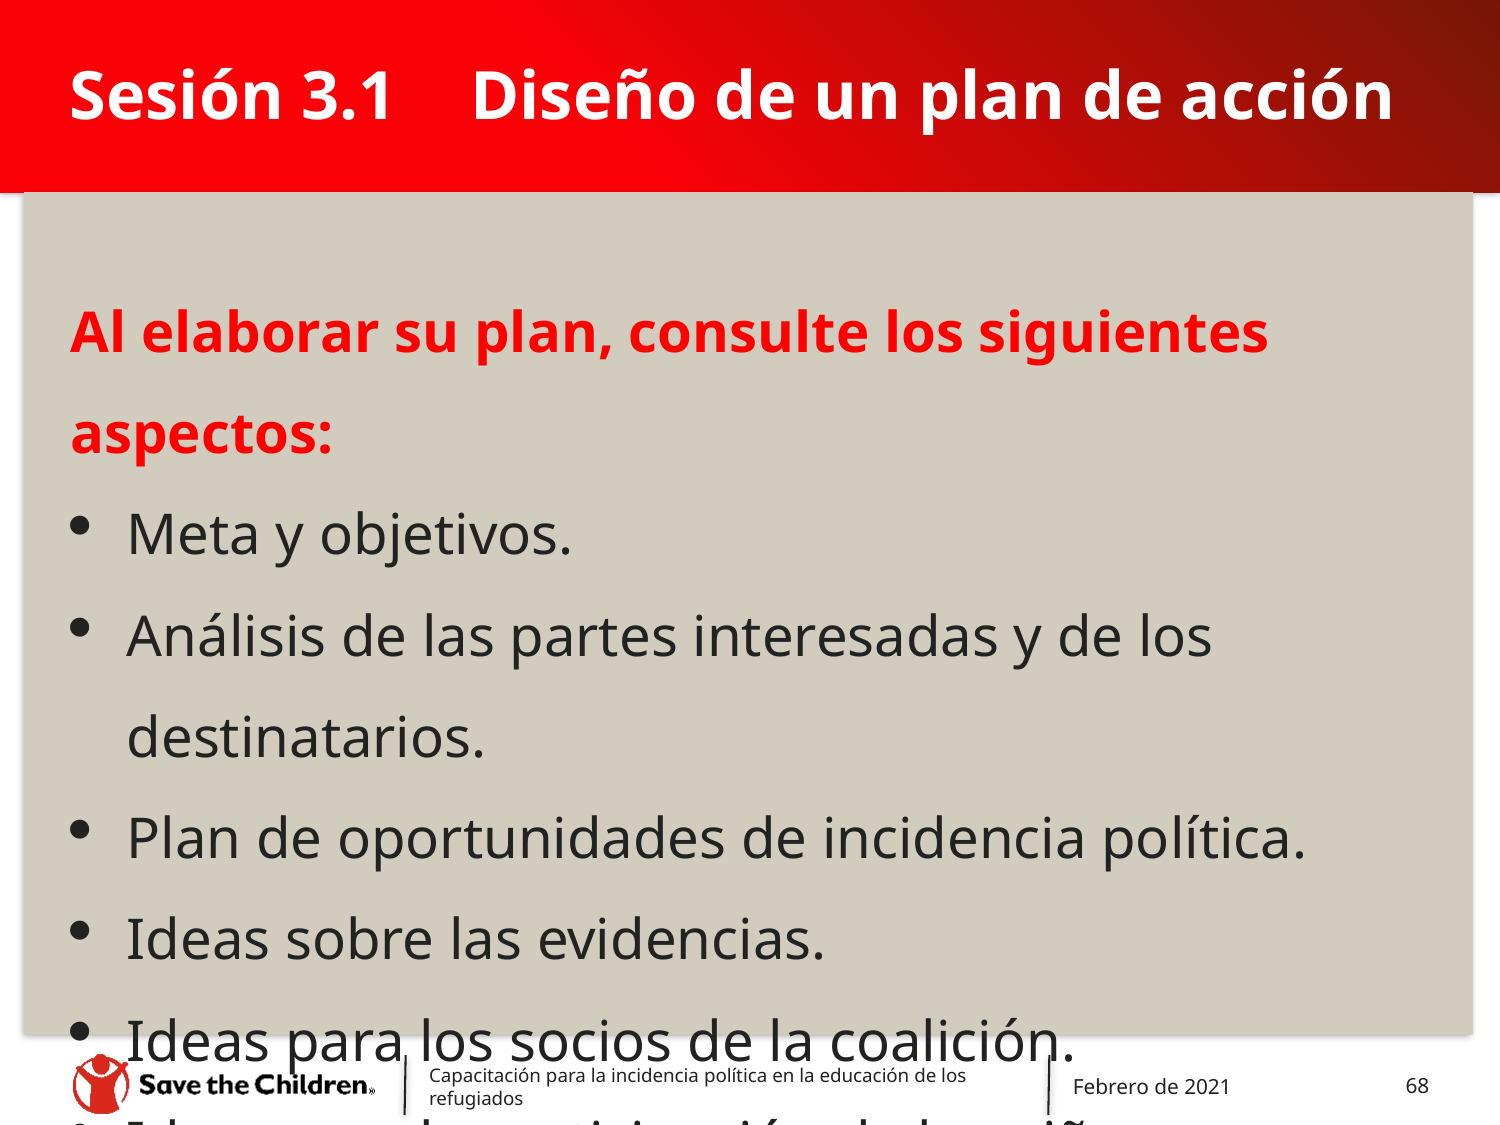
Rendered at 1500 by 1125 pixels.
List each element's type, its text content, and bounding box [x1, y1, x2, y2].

footer Capacitación para la incidencia política en la educación de los refugiados [414, 1056, 1042, 1117]
picture [62, 1043, 386, 1125]
list Al elaborar su plan, consulte los siguientes aspectos: Meta y objetivos. Análisis de las partes interesadas y de los destinatarios. Plan de oportunidades de incidencia política. Ideas sobre las evidencias. Ideas para los socios de la coalición. Ideas para la participación de los niños. [70, 262, 1428, 1008]
title Sesión 3.1 Diseño de un plan de acción [69, 33, 1429, 163]
slide_number Febrero de 2021 [1057, 1056, 1317, 1117]
slide_number 68 [1317, 1056, 1445, 1117]
